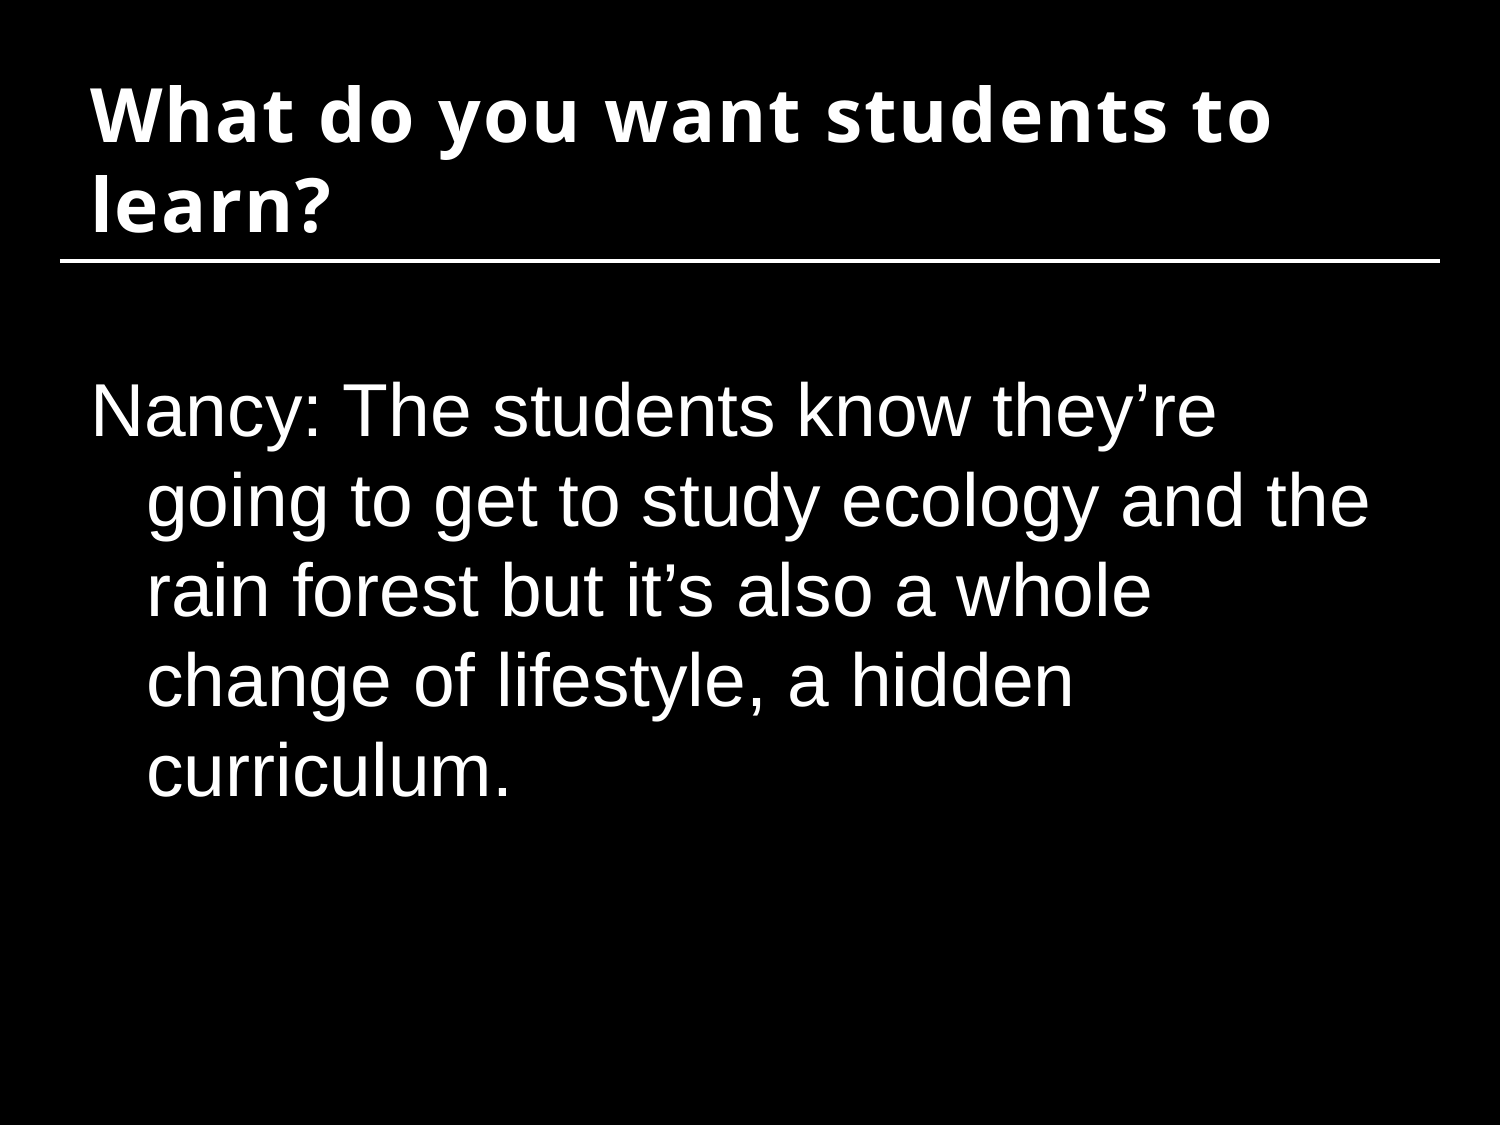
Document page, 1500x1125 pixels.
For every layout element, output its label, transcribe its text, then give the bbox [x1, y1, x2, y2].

list Nancy: The students know they’re going to get to study ecology and the rain forest but it’s also a whole change of lifestyle, a hidden curriculum. [75, 346, 1425, 1014]
title What do you want students to learn? [75, 44, 1425, 257]
